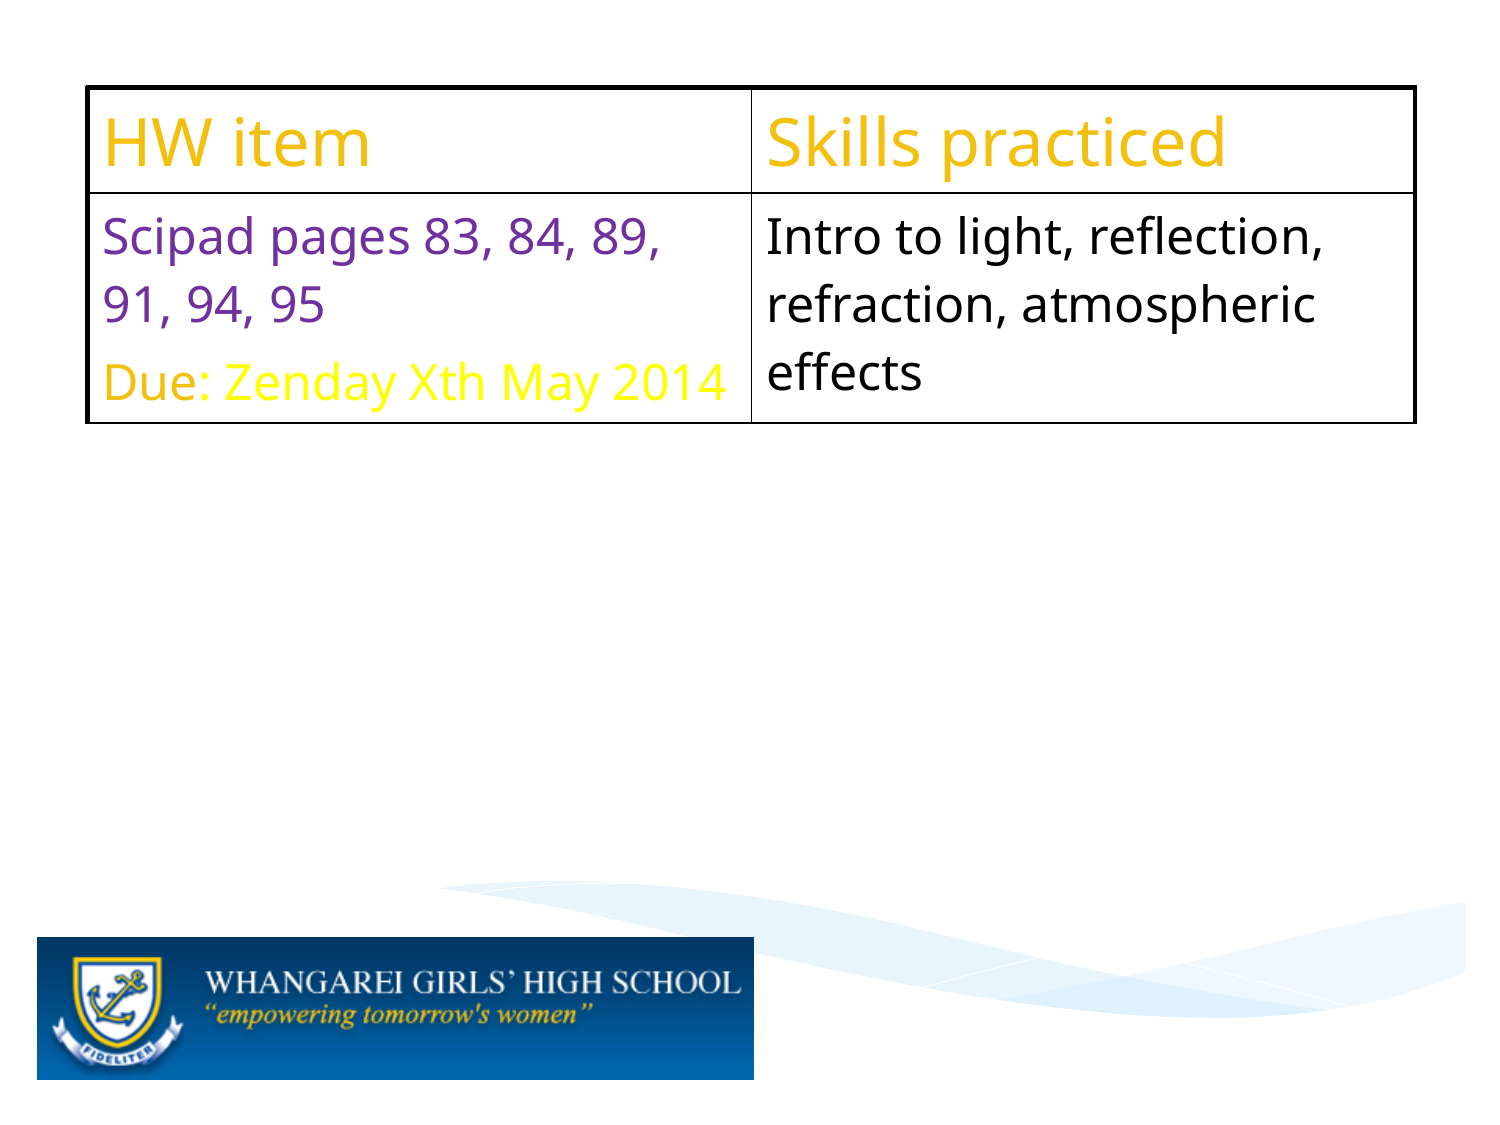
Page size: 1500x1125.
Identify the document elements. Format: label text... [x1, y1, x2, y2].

table_cell Intro to light, reflection, refraction, atmospheric effects [752, 194, 1413, 422]
table_header Skills practiced [752, 90, 1413, 192]
picture [37, 937, 754, 1080]
table_header HW item [90, 90, 751, 192]
table_cell Scipad pages 83, 84, 89, 91, 94, 95 Due: Zenday Xth May 2014 [90, 194, 751, 422]
